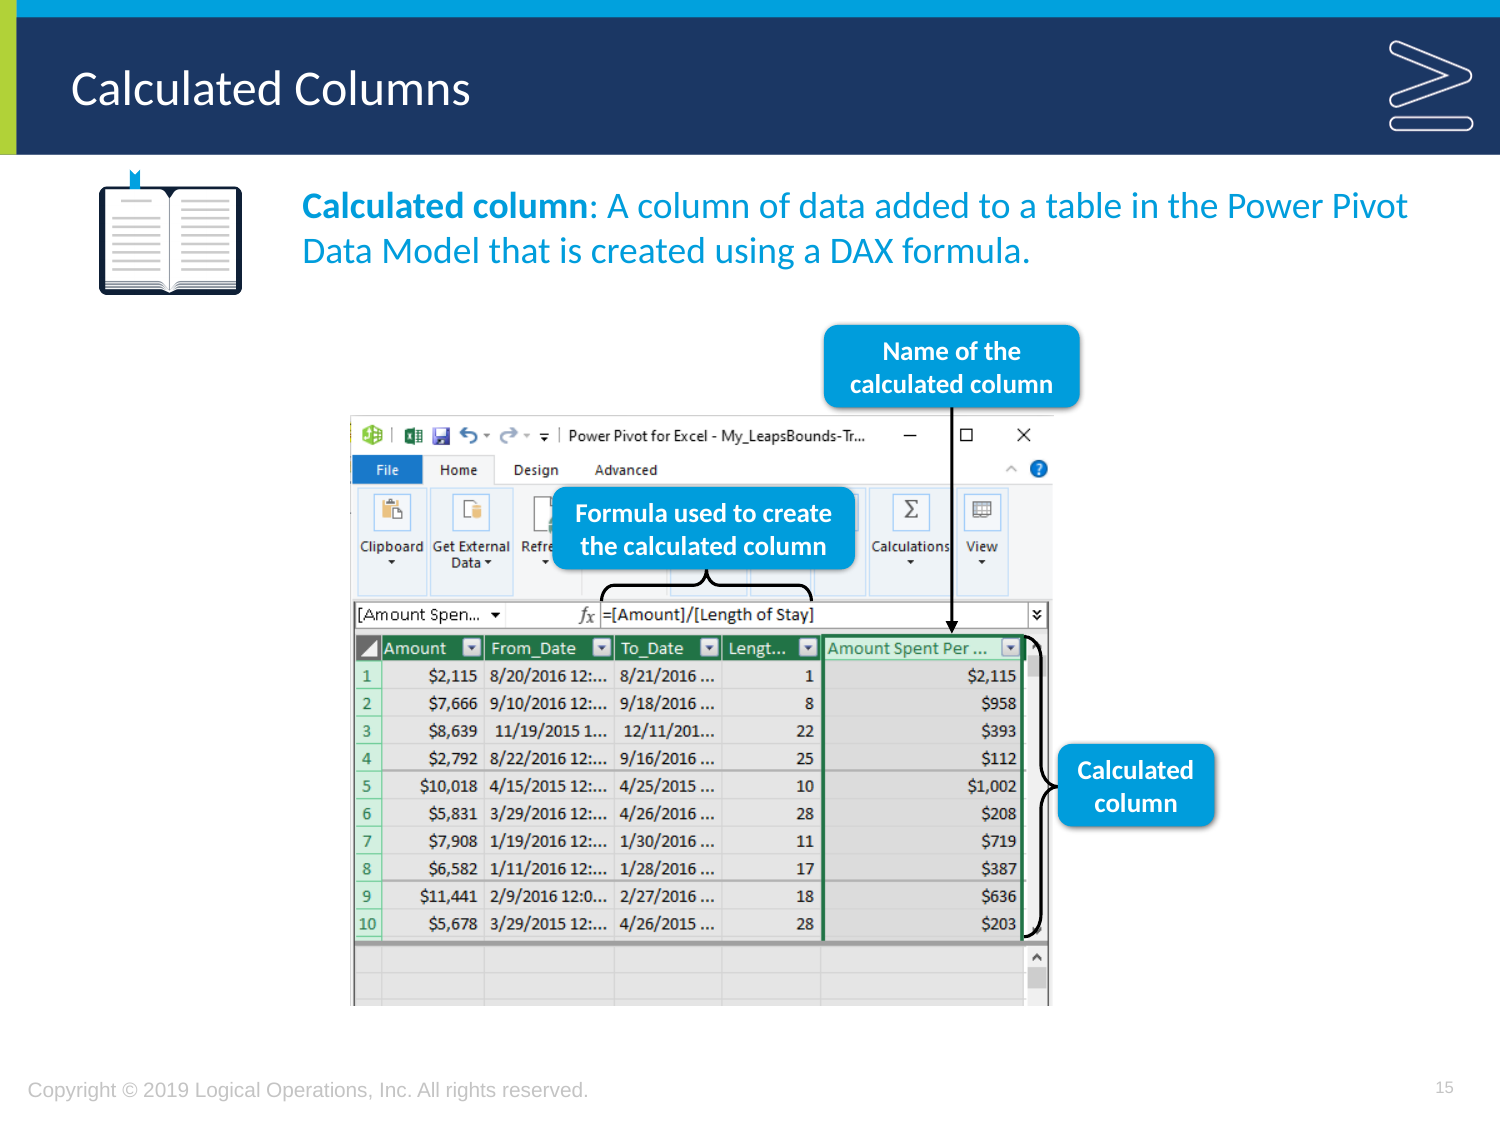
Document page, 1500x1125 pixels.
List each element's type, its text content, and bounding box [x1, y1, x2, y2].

title Calculated Columns [56, 16, 1350, 155]
list Calculated column: A column of data added to a table in the Power Pivot Data Model that is created using a DAX formula. [287, 173, 1425, 299]
picture [99, 169, 242, 295]
picture [0, 0, 56, 155]
picture [1350, 18, 1500, 155]
slide_number 15 [1118, 1057, 1469, 1118]
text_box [349, 324, 1215, 1006]
